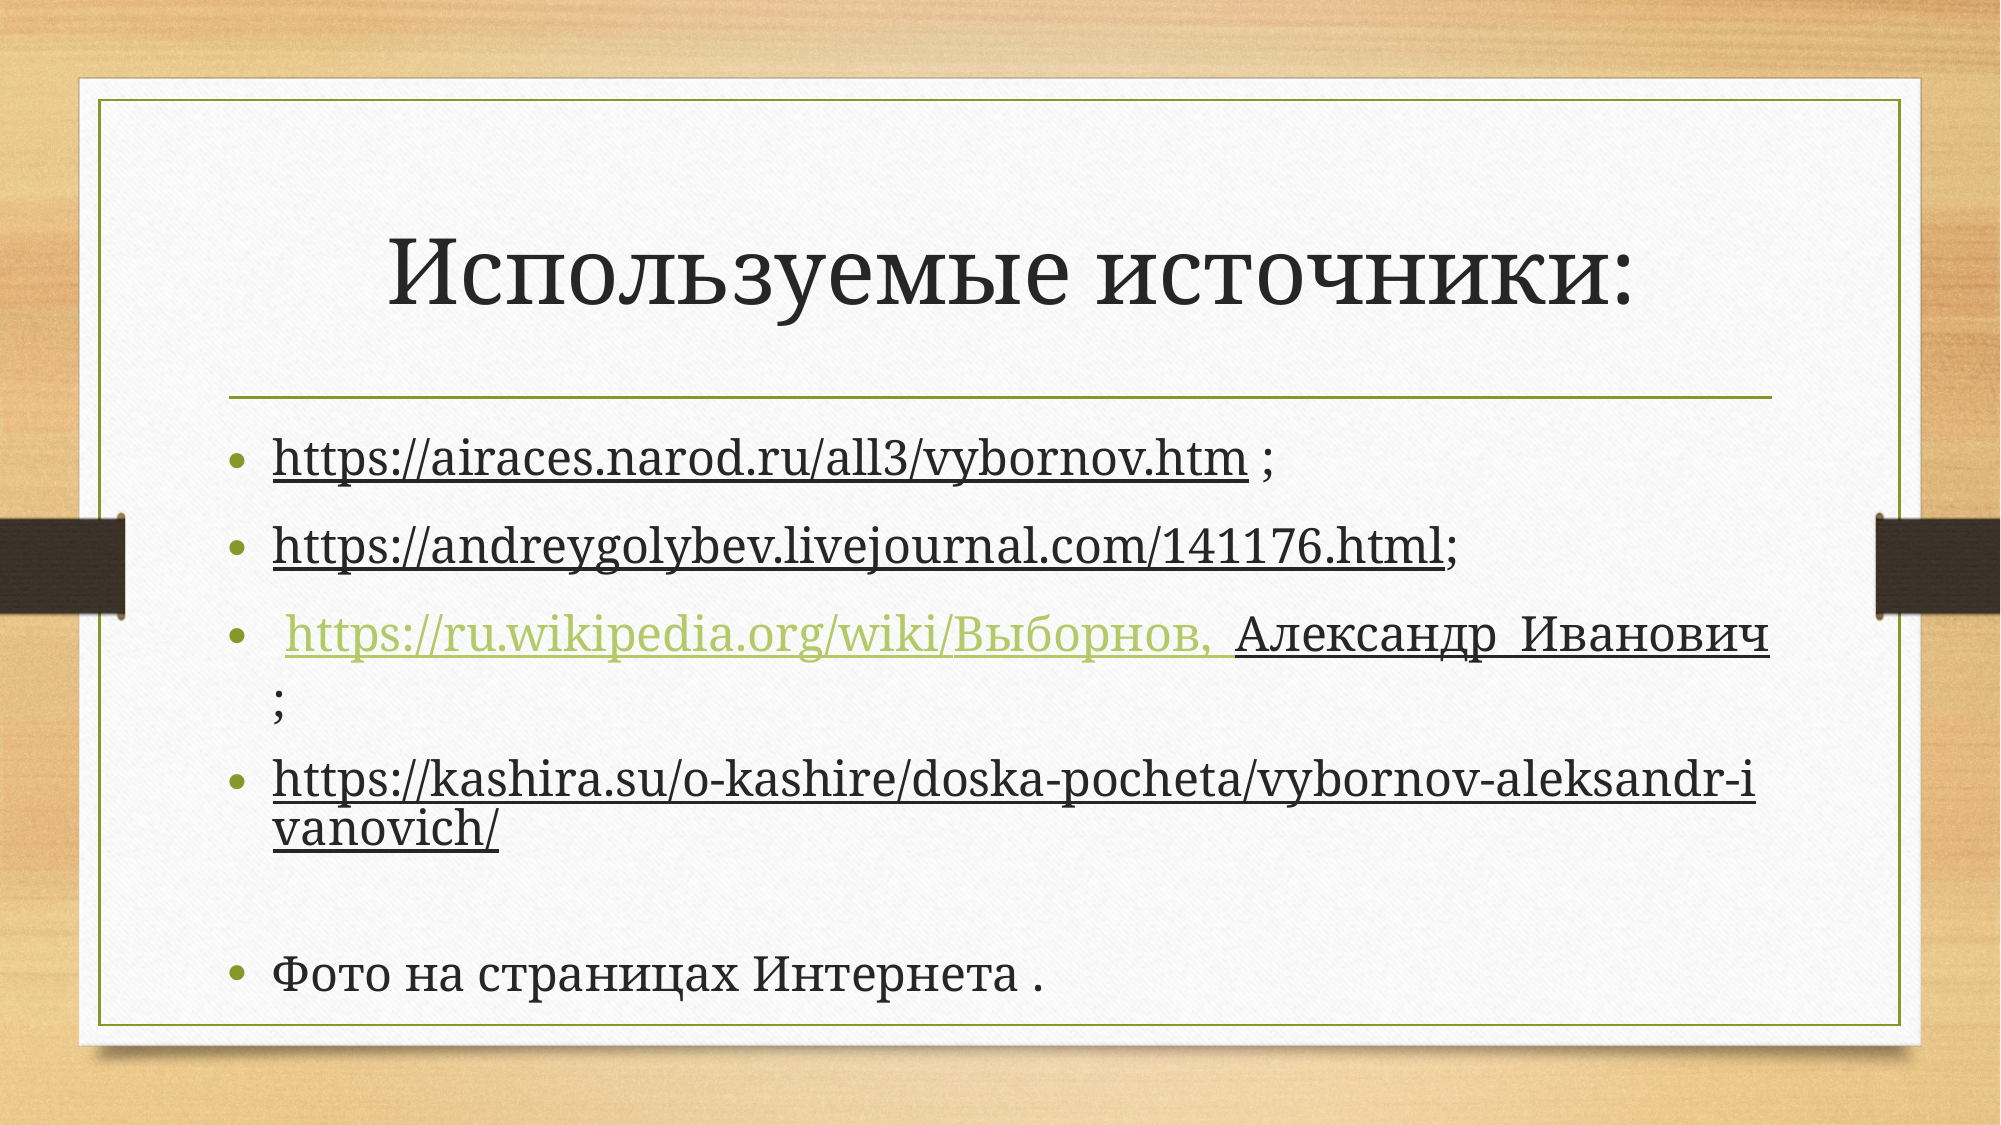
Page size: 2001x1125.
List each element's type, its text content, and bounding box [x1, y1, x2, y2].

list https://airaces.narod.ru/all3/vybornov.htm ; https://andreygolybev.livejournal.com/141176.html; https://ru.wikipedia.org/wiki/Выборнов,_Александр_Иванович; https://kashira.su/o-kashire/doska-pocheta/vybornov-aleksandr-ivanovich/ Фото на страницах Интернета . [212, 419, 1788, 964]
picture [0, 0, 2001, 1125]
title Используемые источники: [212, 161, 1788, 375]
